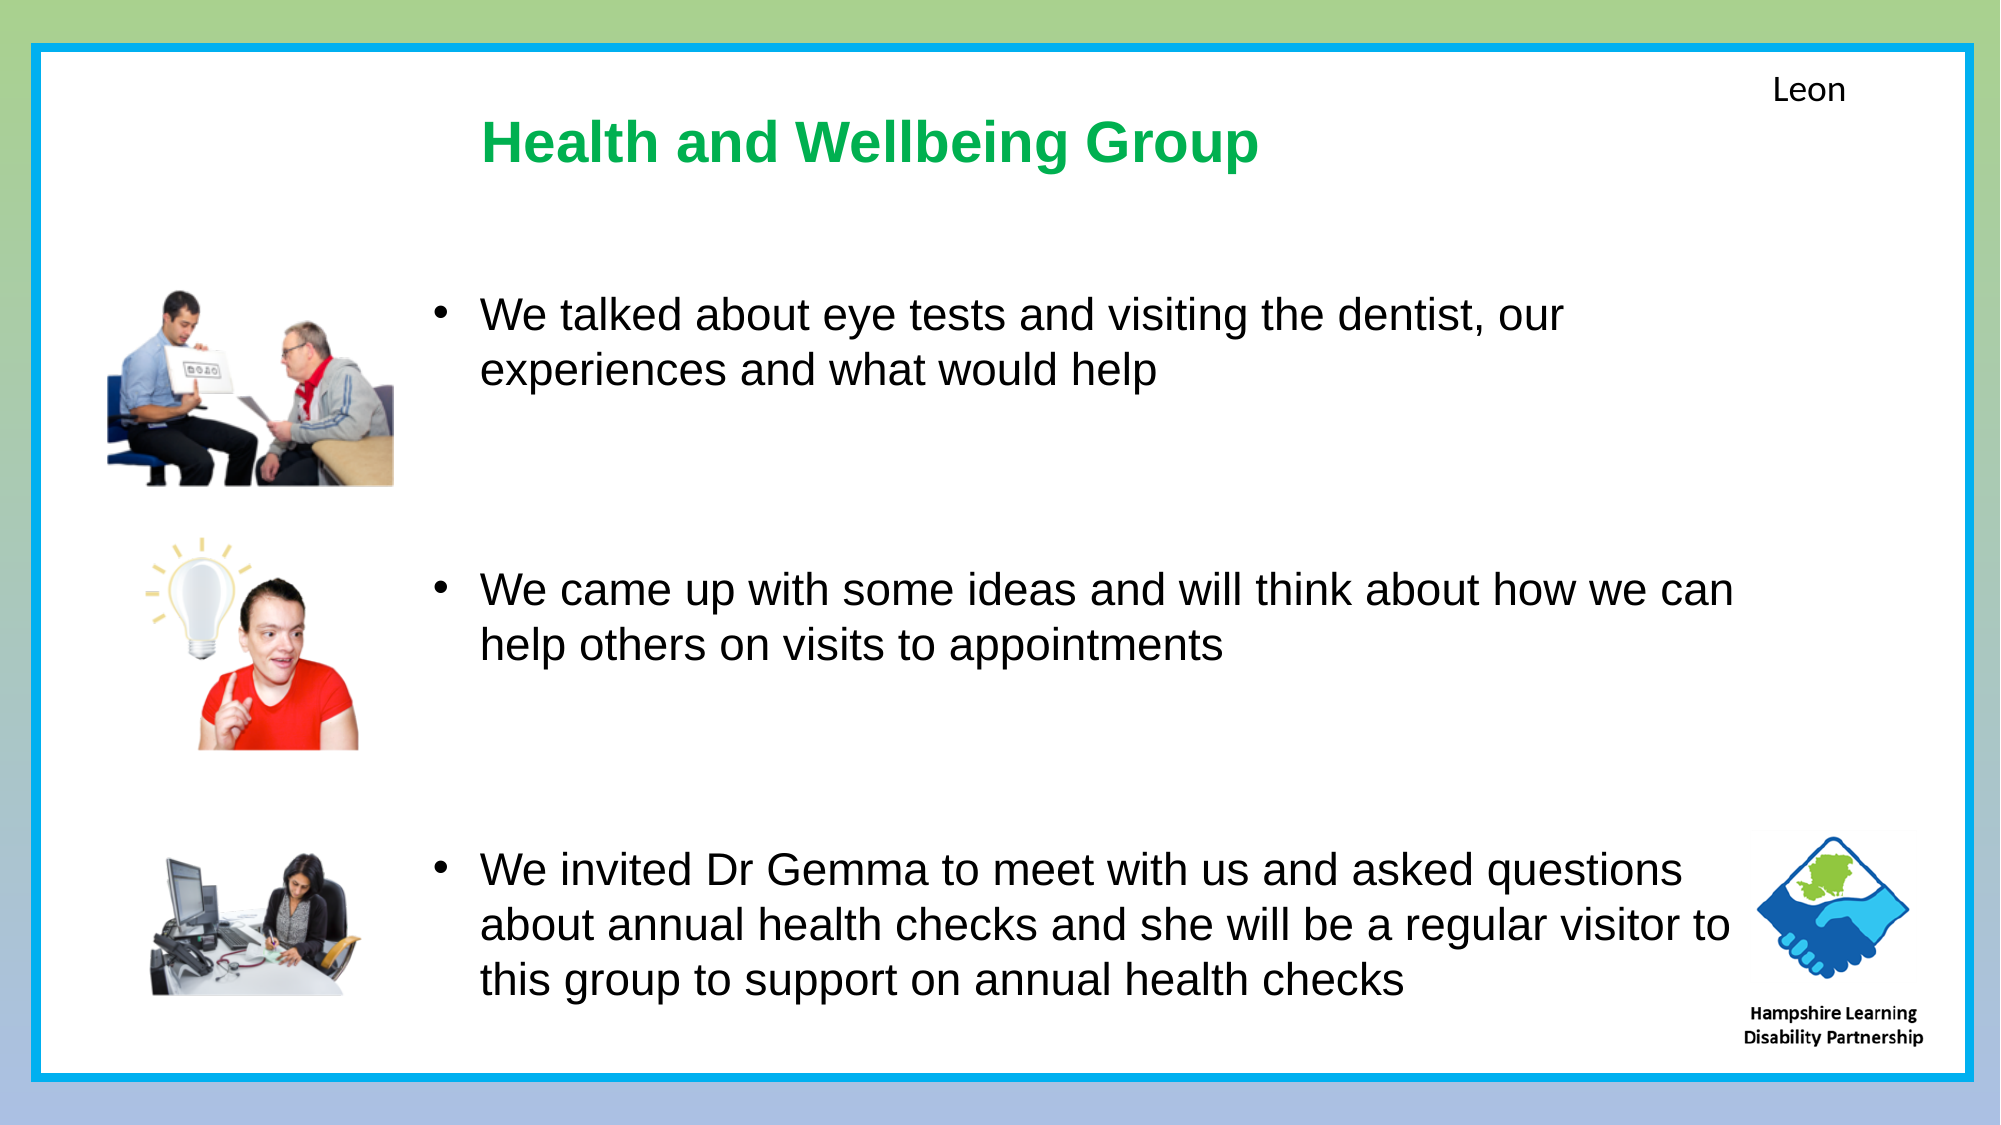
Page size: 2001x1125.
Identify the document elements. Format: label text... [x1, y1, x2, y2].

picture [145, 803, 364, 1022]
picture [145, 537, 359, 751]
text_box Leon [1758, 56, 1991, 117]
picture [1703, 830, 1964, 1061]
text_box [975, 537, 1025, 588]
text_box [35, 47, 1970, 1078]
text_box Health and Wellbeing Group We talked about eye tests and visiting the dentist, our experiences and what would help We came up with some ideas and will think about how we can help others on visits to appointments We invited Dr Gemma to meet with us and asked questions about annual health checks and she will be a regular visitor to this group to support on annual health checks [418, 97, 1783, 1012]
picture [106, 243, 394, 530]
